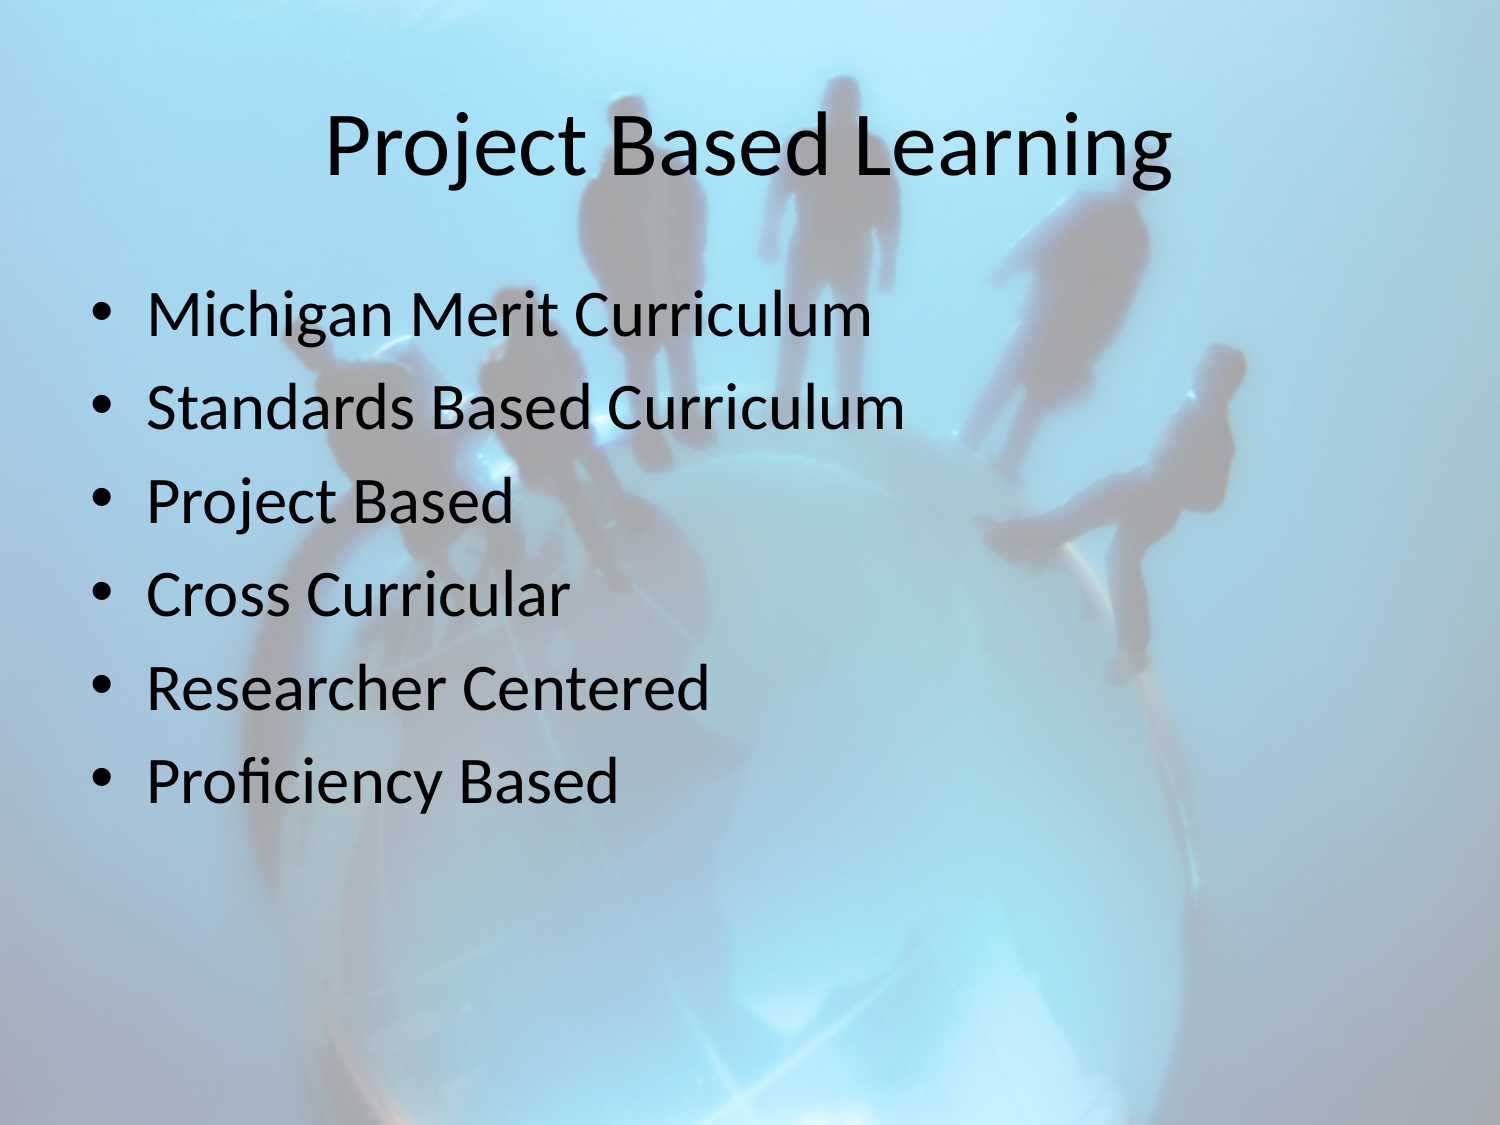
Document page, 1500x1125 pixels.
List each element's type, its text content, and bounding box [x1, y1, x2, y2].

title Project Based Learning [75, 45, 1425, 233]
list Michigan Merit Curriculum Standards Based Curriculum Project Based Cross Curricular Researcher Centered Proficiency Based [75, 262, 1425, 1005]
